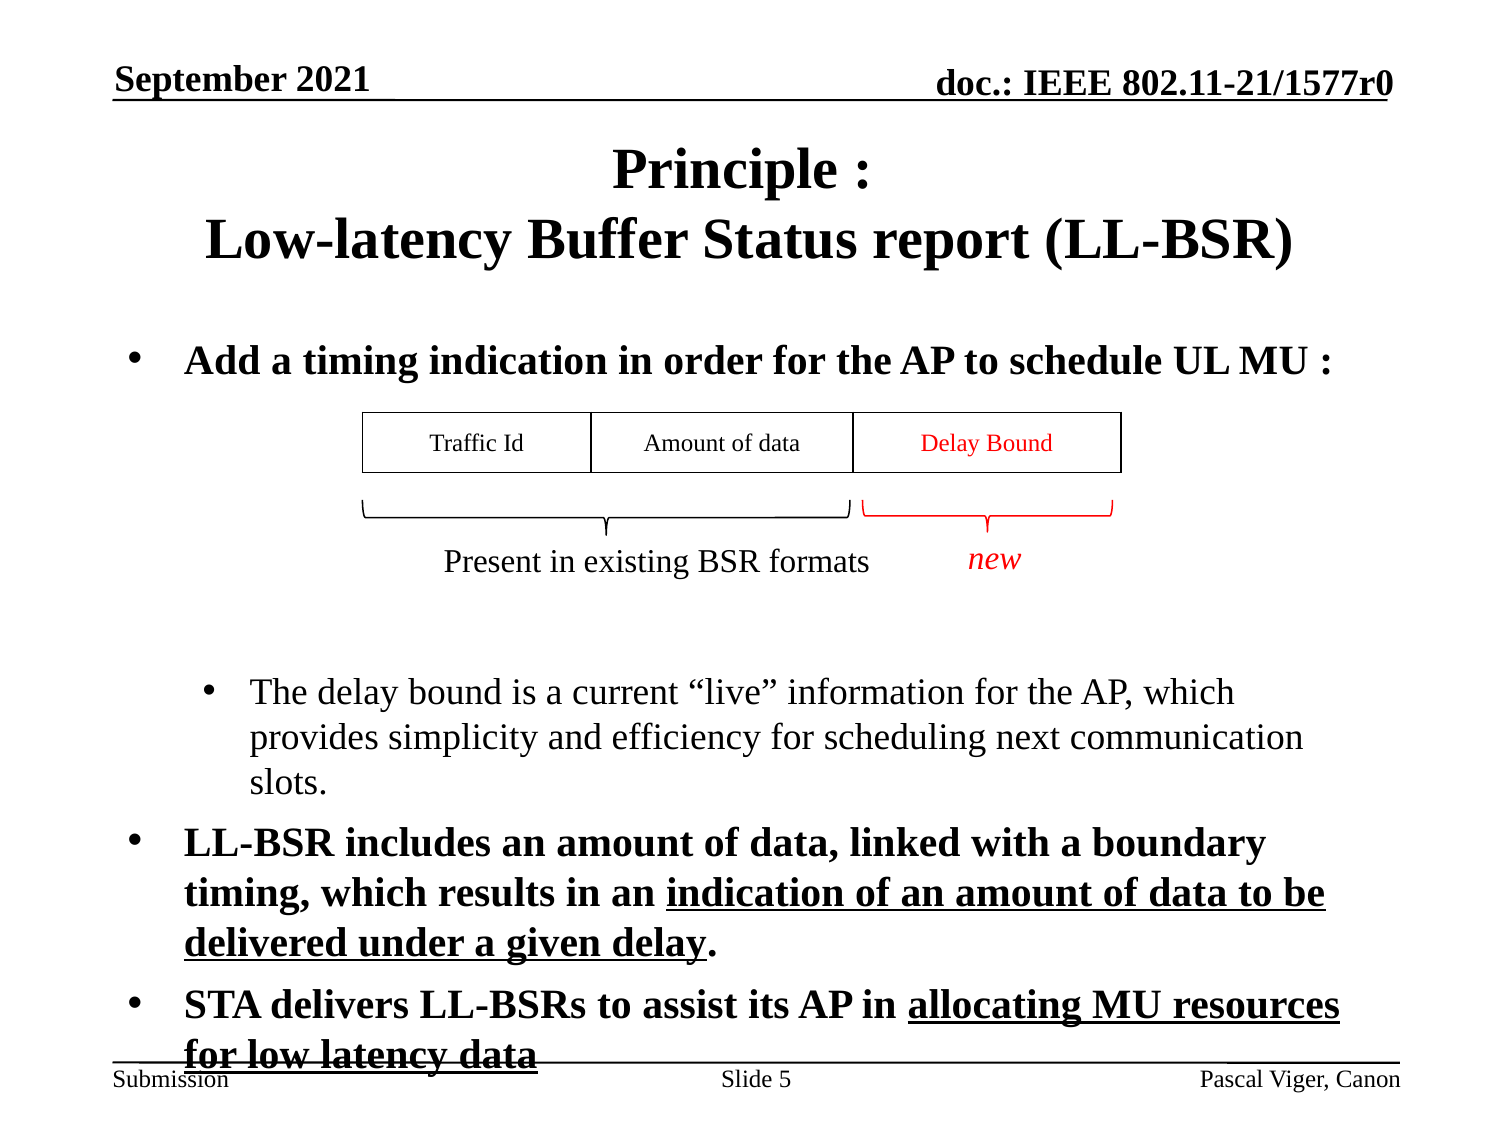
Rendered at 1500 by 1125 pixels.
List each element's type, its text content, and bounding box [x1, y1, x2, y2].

table_header Traffic Id [363, 413, 590, 472]
table_header Delay Bound [854, 413, 1120, 472]
slide_number Slide 5 [712, 1061, 800, 1123]
text_box new [953, 528, 1037, 584]
footer Pascal Viger, Canon [878, 1061, 1402, 1093]
text_box Present in existing BSR formats [428, 531, 886, 587]
title Principle : Low-latency Buffer Status report (LL-BSR) [112, 112, 1388, 288]
list Add a timing indication in order for the AP to schedule UL MU : The delay bound is a current “live” information for the AP, which provides simplicity and efficiency for scheduling next communication slots. LL-BSR includes an amount of data, linked with a boundary timing, which results in an indication of an amount of data to be delivered under a given delay. STA delivers LL-BSRs to assist its AP in allocating MU resources for low latency data [112, 324, 1388, 1000]
text_box [362, 499, 850, 531]
text_box [862, 499, 1113, 532]
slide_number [114, 54, 423, 100]
table_header Amount of data [592, 413, 852, 472]
